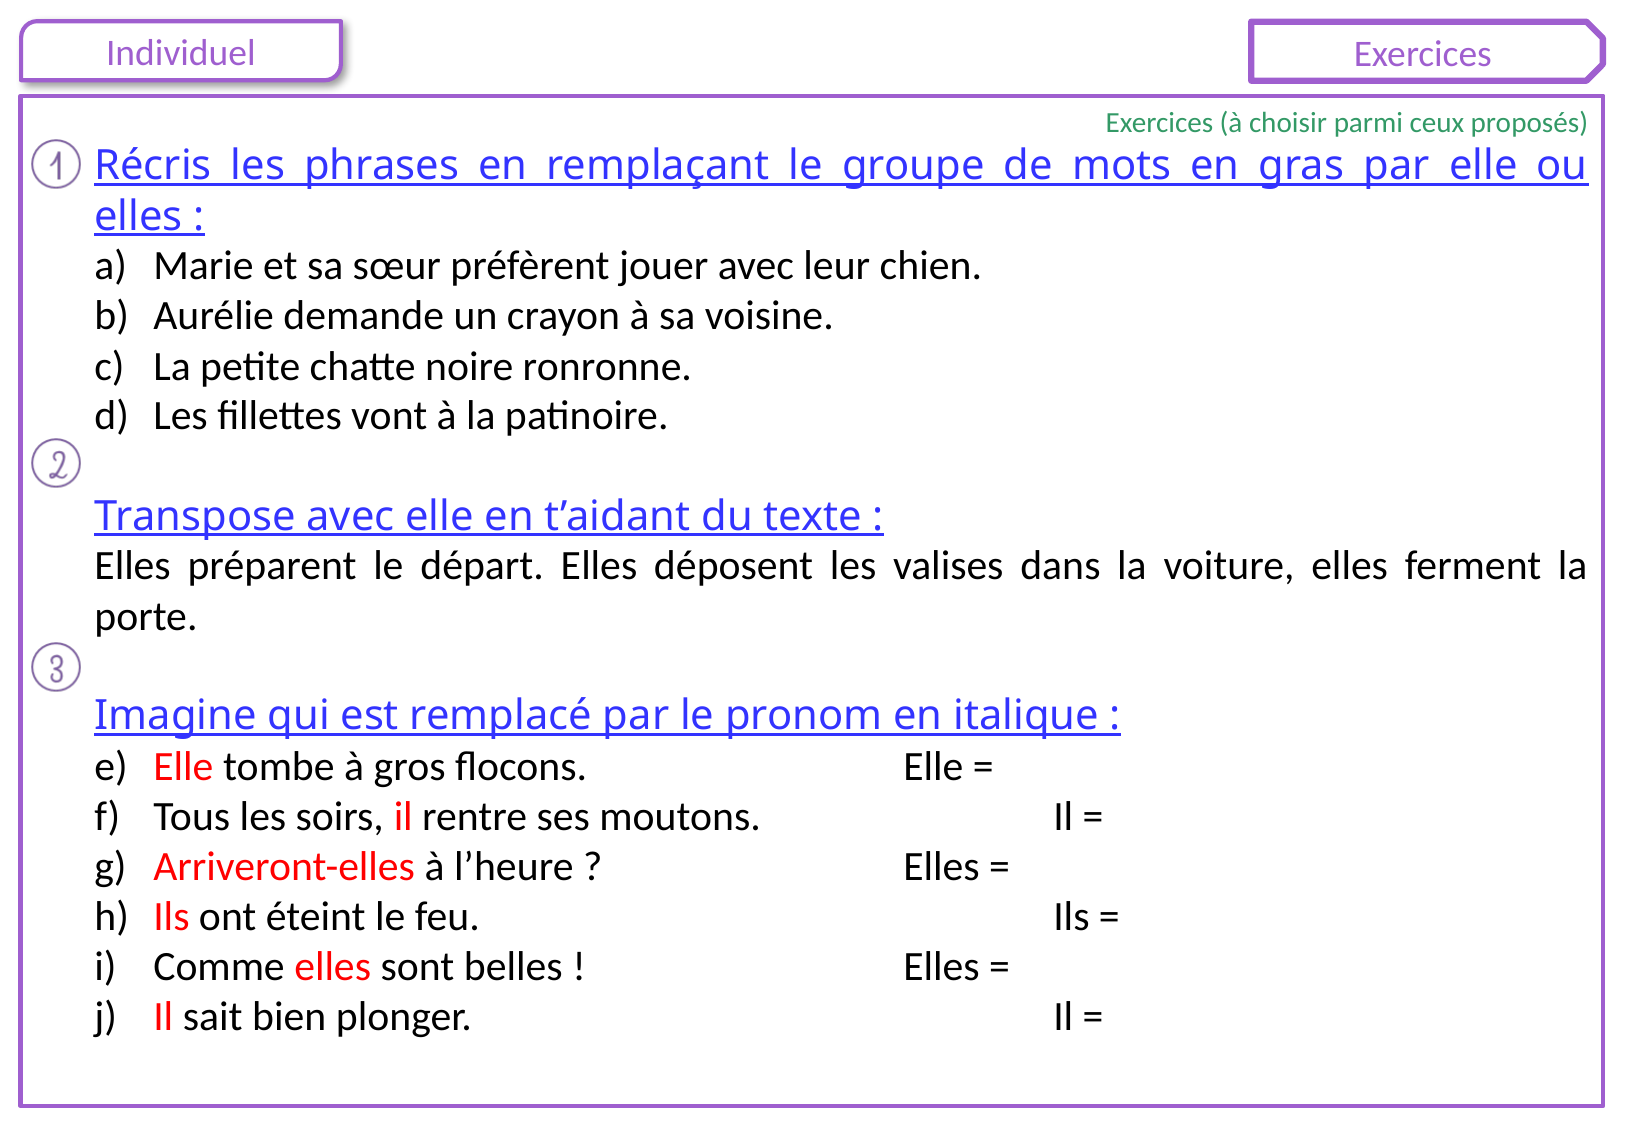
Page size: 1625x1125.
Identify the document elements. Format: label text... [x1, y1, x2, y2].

picture [20, 633, 98, 730]
picture [20, 130, 98, 227]
picture [20, 429, 98, 527]
list Exercices (à choisir parmi ceux proposés) Récris les phrases en remplaçant le groupe de mots en gras par elle ou elles : Marie et sa sœur préfèrent jouer avec leur chien. Aurélie demande un crayon à sa voisine. La petite chatte noire ronronne. Les fillettes vont à la patinoire. Transpose avec elle en t’aidant du texte : Elles préparent le départ. Elles déposent les valises dans la voiture, elles ferment la porte. Imagine qui est remplacé par le pronom en italique : Elle tombe à gros flocons. Elle = Tous les soirs, il rentre ses moutons. Il = Arriveront-elles à l’heure ? Elles = Ils ont éteint le feu. Ils = Comme elles sont belles ! Elles = Il sait bien plonger. Il = [18, 94, 1605, 1108]
